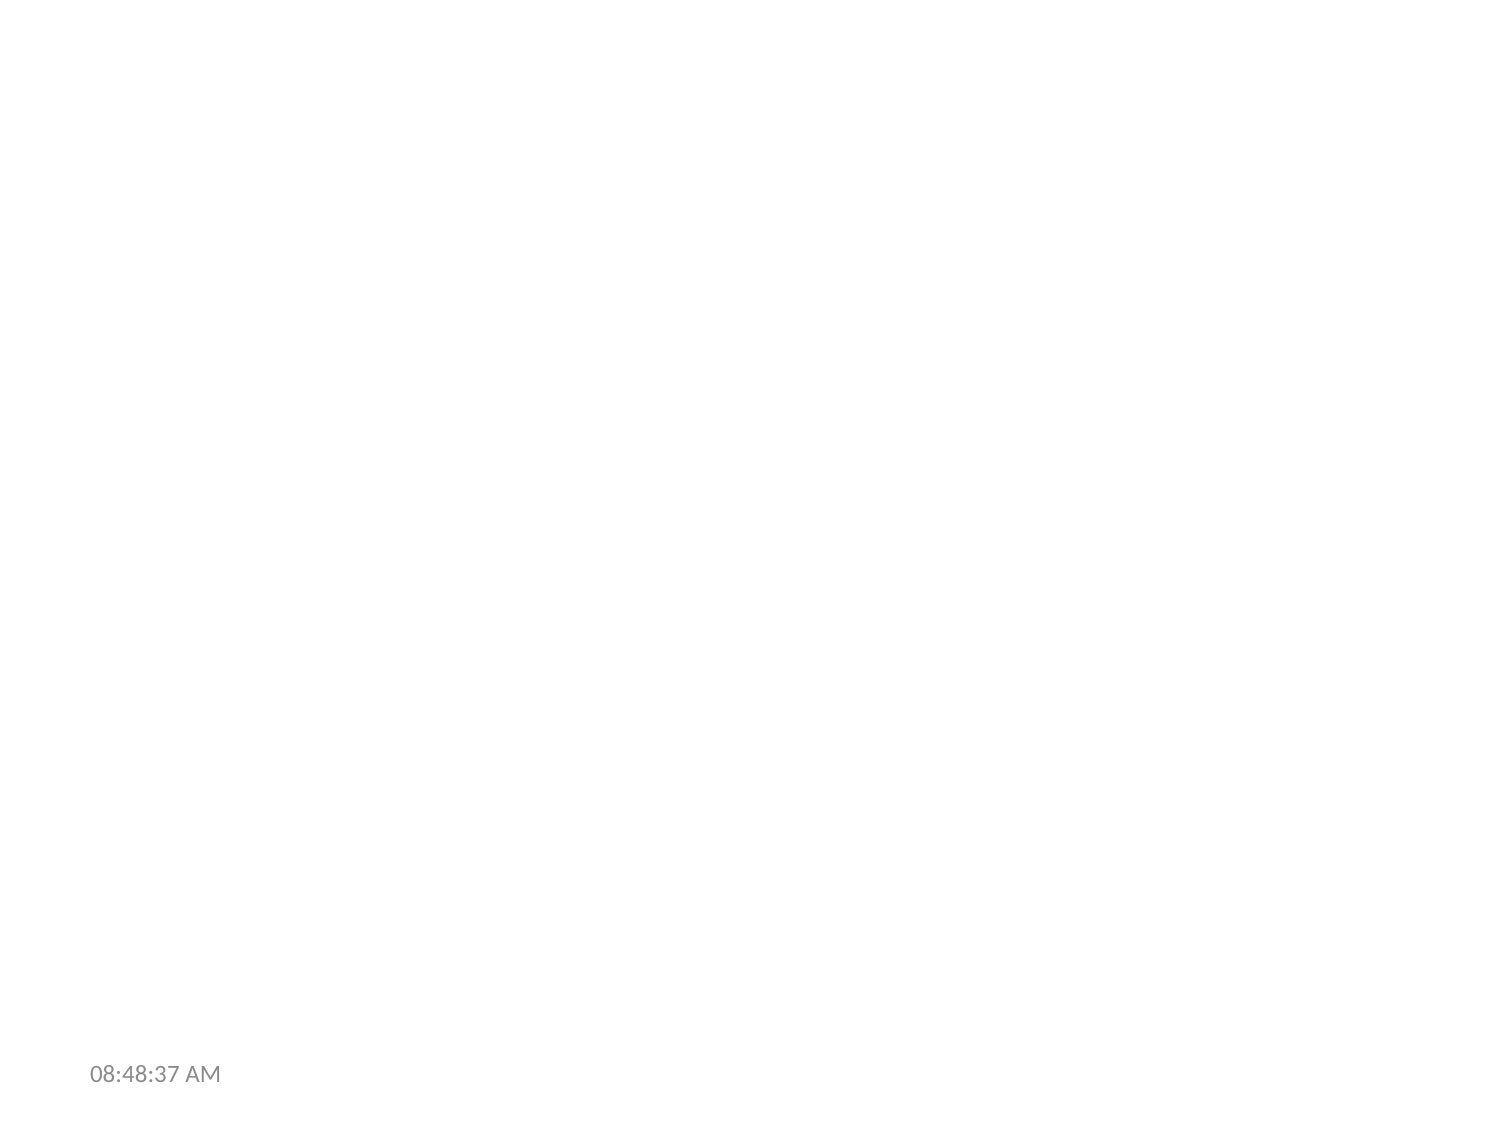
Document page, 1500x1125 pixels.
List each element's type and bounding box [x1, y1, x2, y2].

slide_number [75, 1042, 425, 1103]
